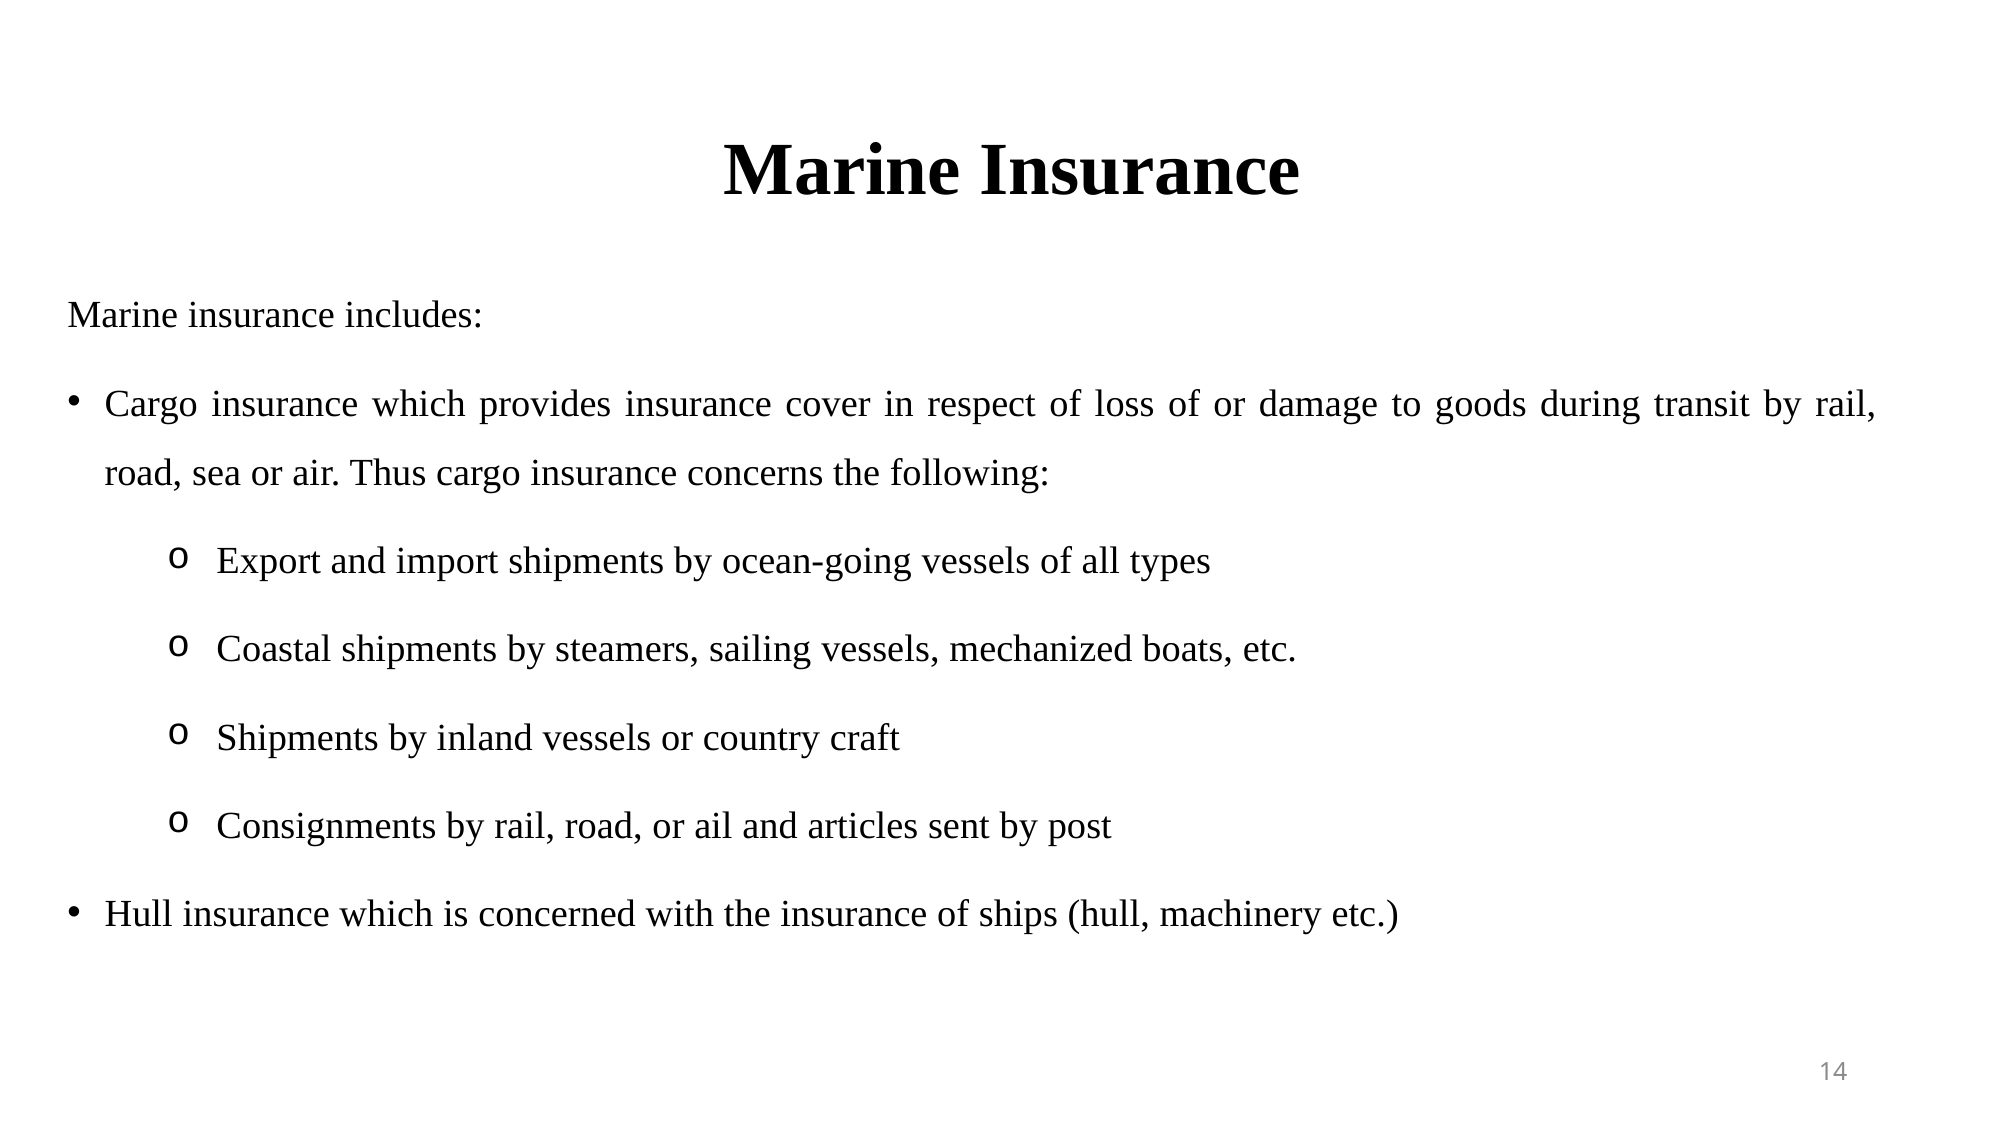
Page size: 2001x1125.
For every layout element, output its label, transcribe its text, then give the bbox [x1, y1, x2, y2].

slide_number 14 [1412, 1042, 1863, 1103]
list Marine insurance includes: Cargo insurance which provides insurance cover in respect of loss of or damage to goods during transit by rail, road, sea or air. Thus cargo insurance concerns the following: Export and import shipments by ocean-going vessels of all types Coastal shipments by steamers, sailing vessels, mechanized boats, etc. Shipments by inland vessels or country craft Consignments by rail, road, or ail and articles sent by post Hull insurance which is concerned with the insurance of ships (hull, machinery etc.) [52, 259, 1895, 947]
title Marine Insurance [112, 108, 1913, 234]
